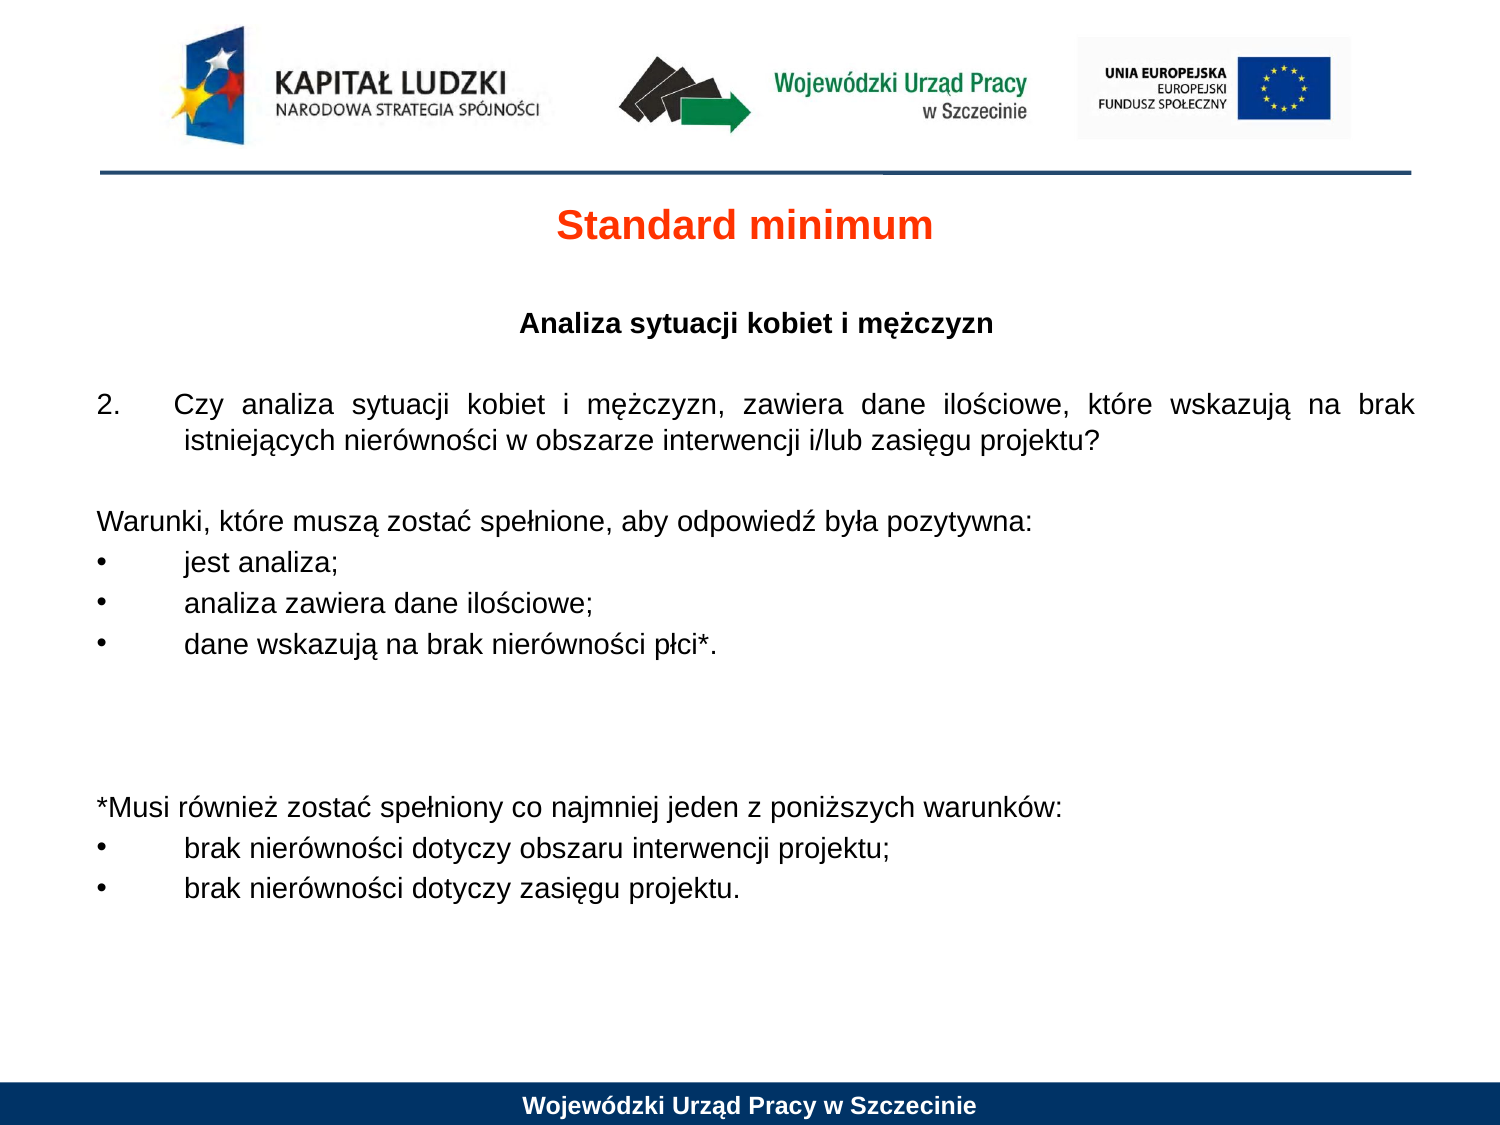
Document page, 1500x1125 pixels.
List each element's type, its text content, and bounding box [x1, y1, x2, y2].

text_box Analiza sytuacji kobiet i mężczyzn 2. Czy analiza sytuacji kobiet i mężczyzn, zawiera dane ilościowe, które wskazują na brak istniejących nierówności w obszarze interwencji i/lub zasięgu projektu? Warunki, które muszą zostać spełnione, aby odpowiedź była pozytywna: jest analiza; analiza zawiera dane ilościowe; dane wskazują na brak nierówności płci*. *Musi również zostać spełniony co najmniej jeden z poniższych warunków: brak nierówności dotyczy obszaru interwencji projektu; brak nierówności dotyczy zasięgu projektu. [81, 246, 1432, 873]
text_box Standard minimum [70, 128, 1421, 317]
picture [159, 24, 1353, 128]
text_box [74, 317, 1425, 1005]
